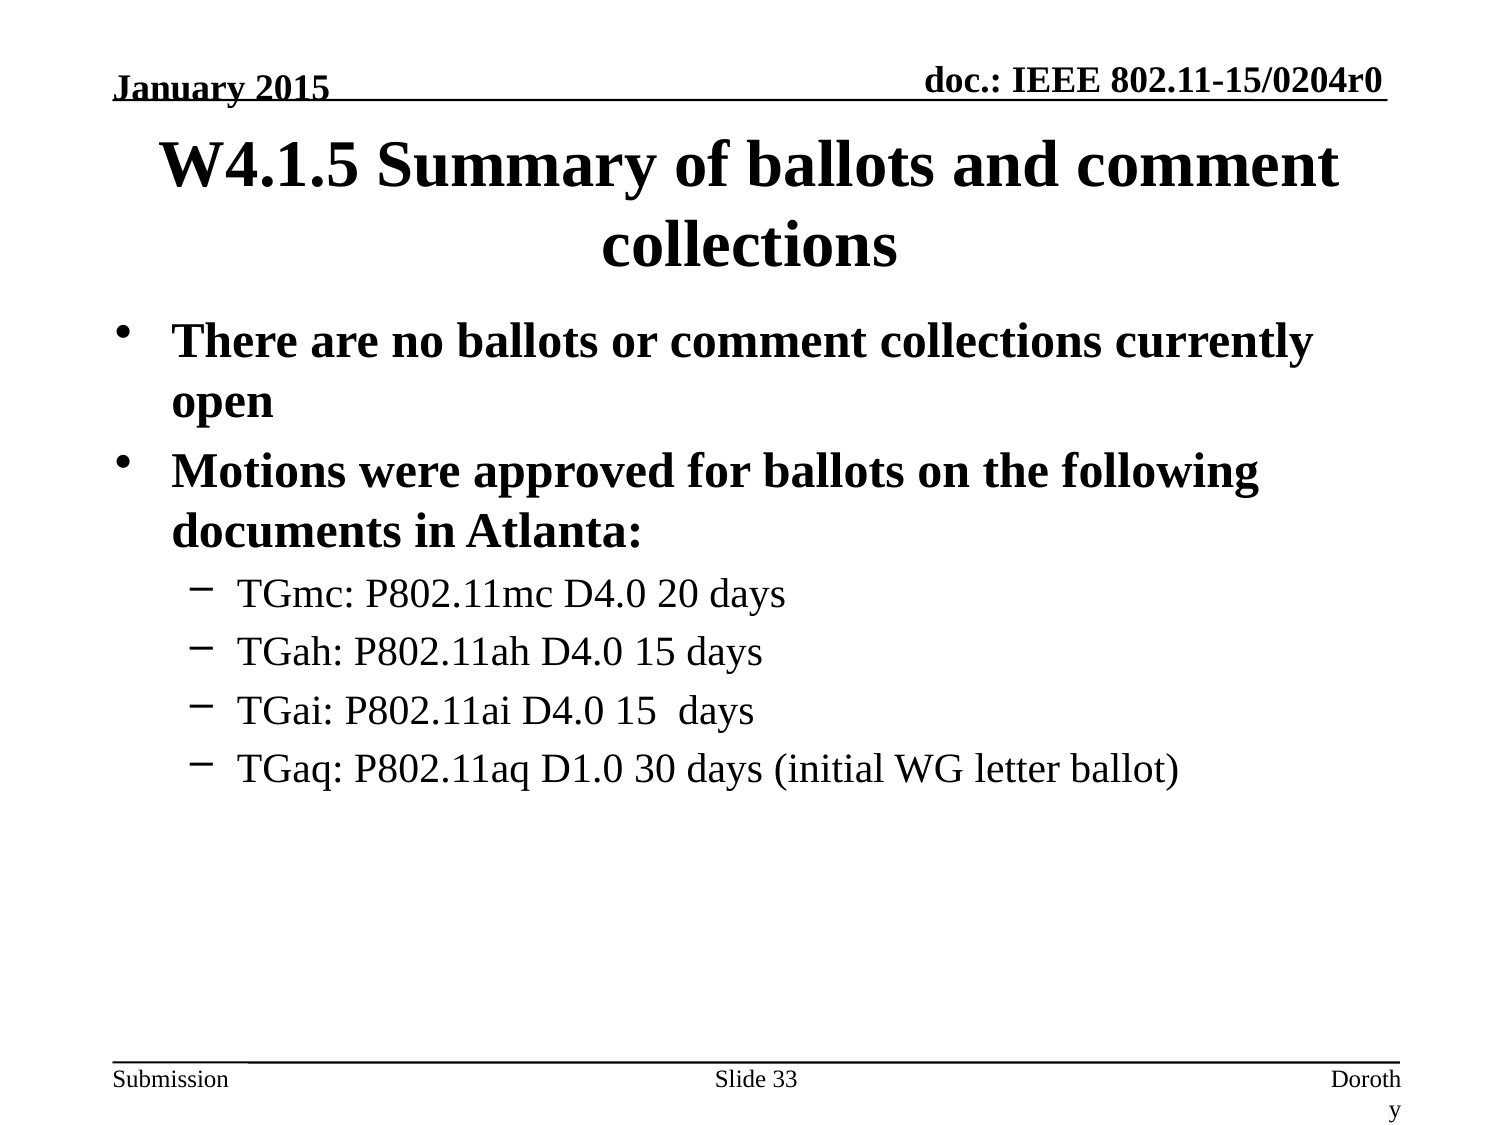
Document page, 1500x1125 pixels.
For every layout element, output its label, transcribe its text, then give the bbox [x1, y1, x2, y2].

slide_number Slide 33 [712, 1061, 800, 1093]
title W4.1.5 Summary of ballots and comment collections [112, 112, 1388, 288]
text_box There are no ballots or comment collections currently open Motions were approved for ballots on the following documents in Atlanta: TGmc: P802.11mc D4.0 20 days TGah: P802.11ah D4.0 15 days TGai: P802.11ai D4.0 15 days TGaq: P802.11aq D1.0 30 days (initial WG letter ballot) [99, 299, 1438, 975]
footer Dorothy Stanley, Aruba Networks [1324, 1061, 1402, 1093]
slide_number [112, 62, 401, 109]
